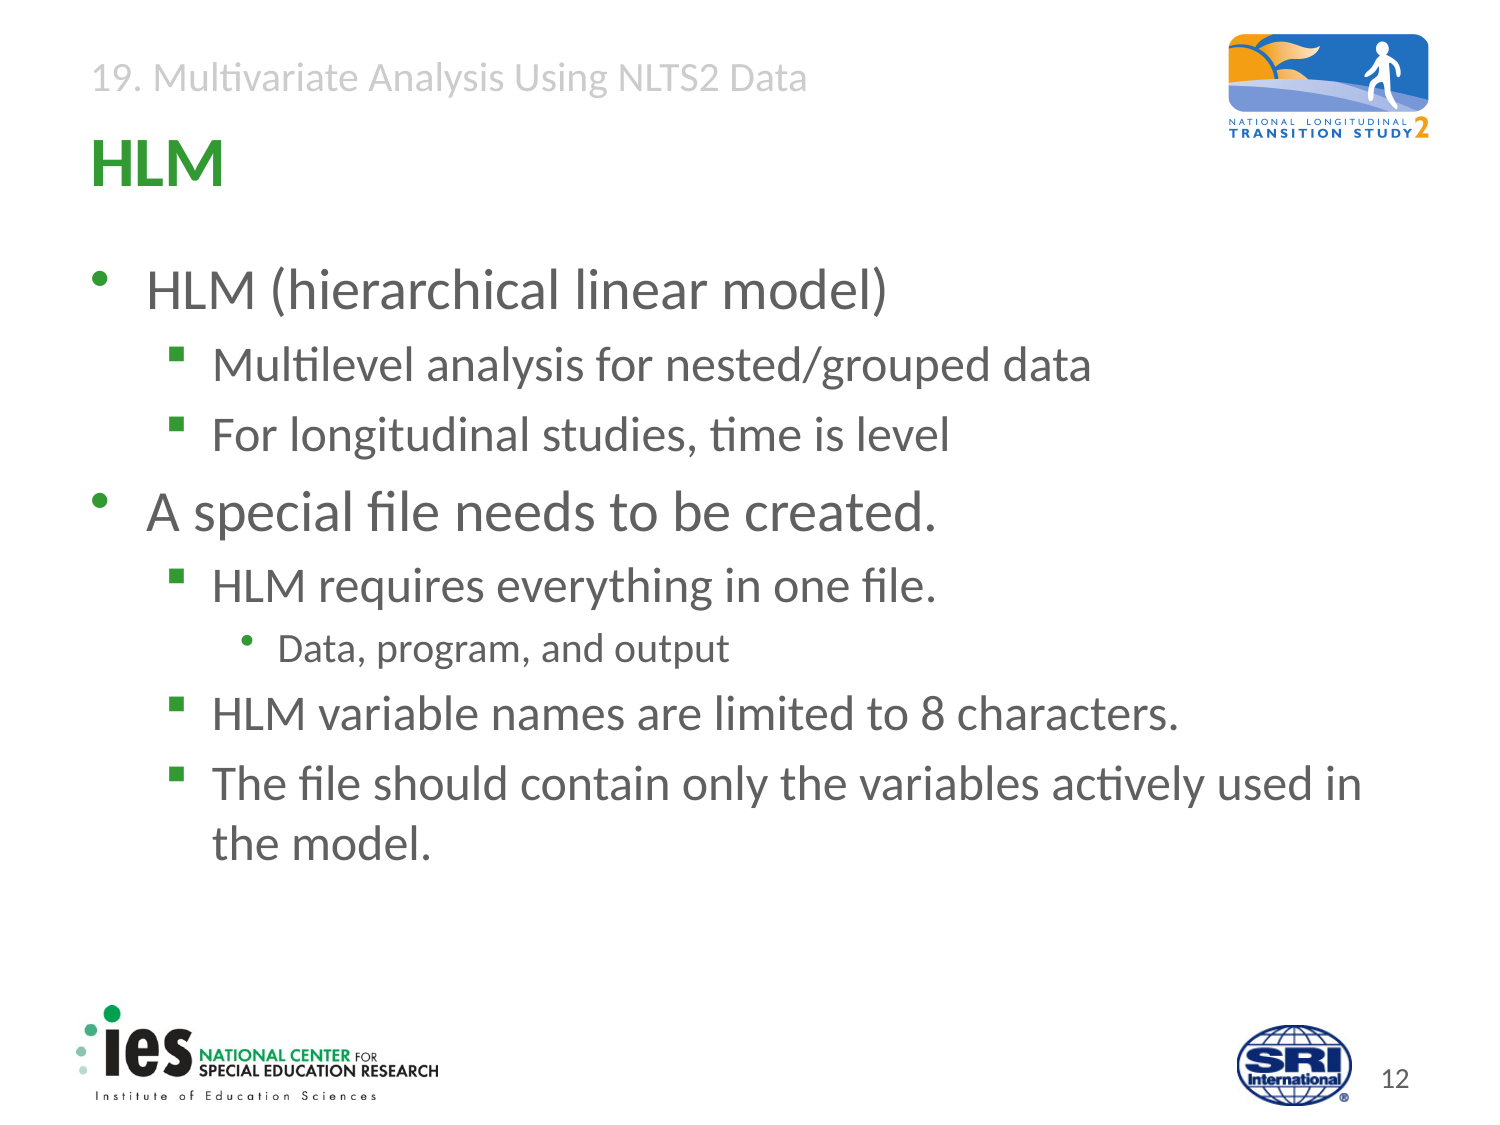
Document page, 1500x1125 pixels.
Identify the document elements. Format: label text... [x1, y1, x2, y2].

slide_number 11 [1321, 1051, 1426, 1125]
picture [76, 1005, 438, 1100]
title HLM [74, 90, 1426, 226]
picture [1237, 1025, 1352, 1106]
list HLM (hierarchical linear model) Multilevel analysis for nested/grouped data For longitudinal studies, time is level A special file needs to be created. HLM requires everything in one file. Data, program, and output HLM variable names are limited to 8 characters. The file should contain only the variables actively used in the model. [74, 243, 1426, 987]
